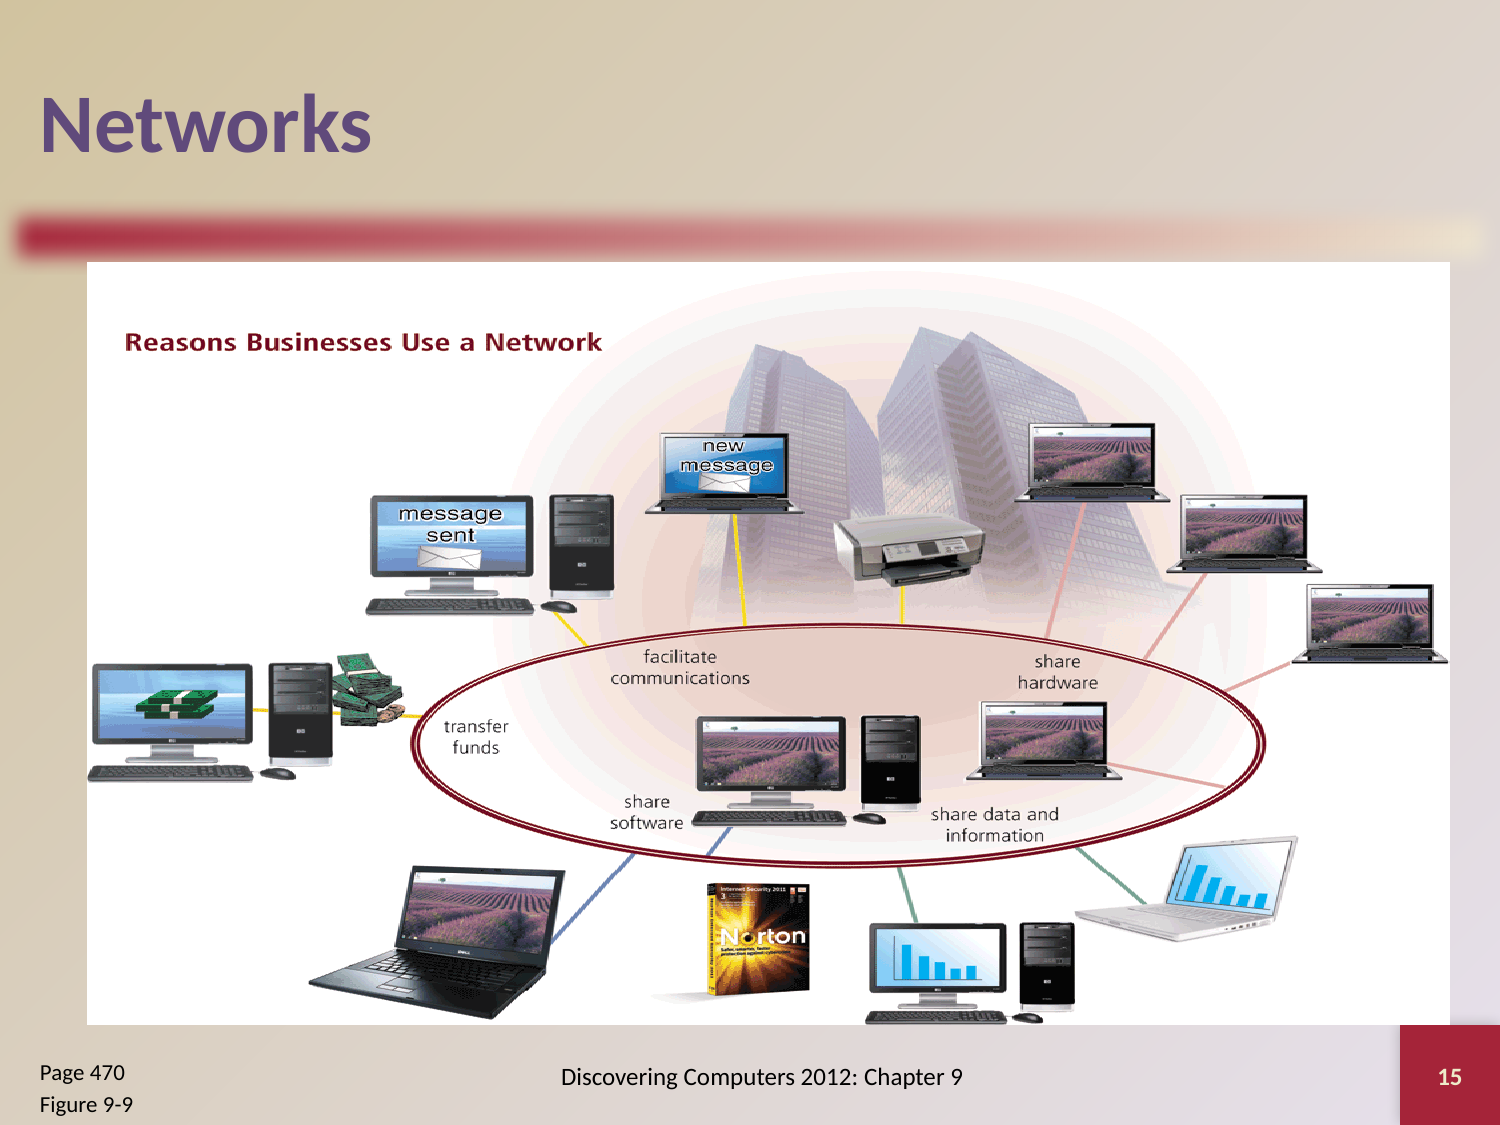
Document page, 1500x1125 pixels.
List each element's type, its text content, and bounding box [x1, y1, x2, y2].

footer Discovering Computers 2012: Chapter 9 [450, 1037, 1075, 1113]
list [87, 262, 1451, 1026]
slide_number 15 [1400, 1025, 1500, 1125]
list Page 470 Figure 9-9 [24, 1050, 300, 1125]
title Networks [24, 24, 1475, 213]
